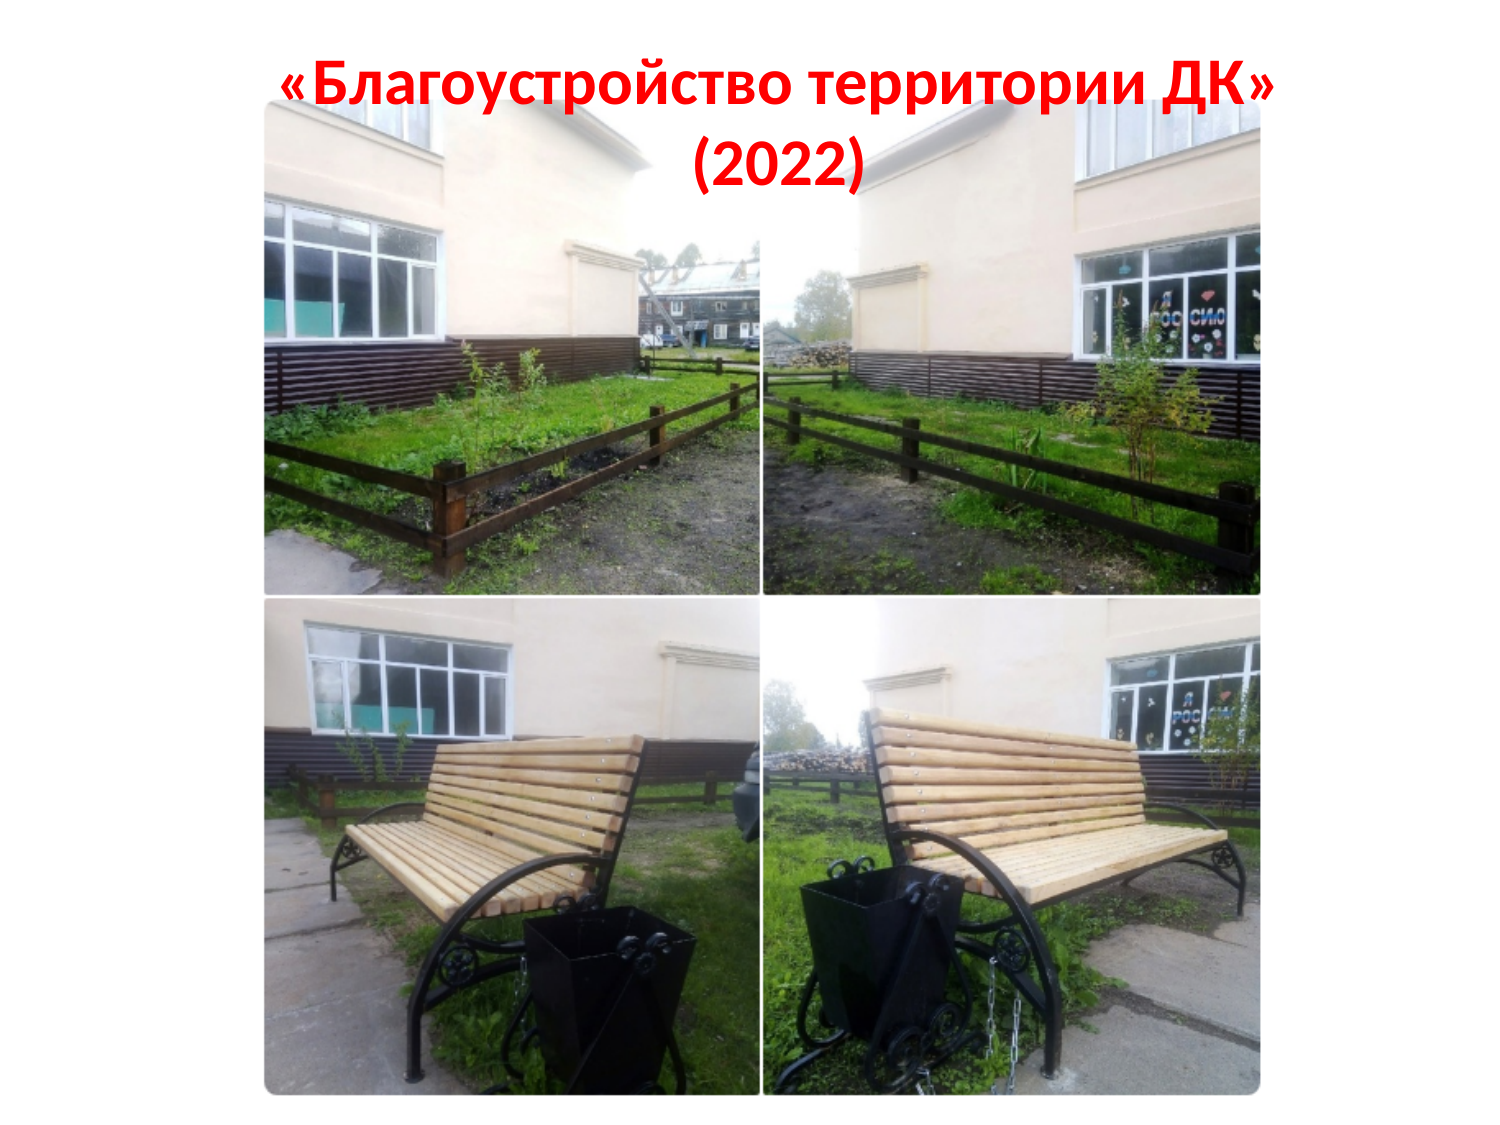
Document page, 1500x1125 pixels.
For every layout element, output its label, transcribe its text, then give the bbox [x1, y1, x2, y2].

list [253, 82, 1282, 1125]
text_box «Благоустройство территории ДК» (2022) [206, 30, 1353, 206]
